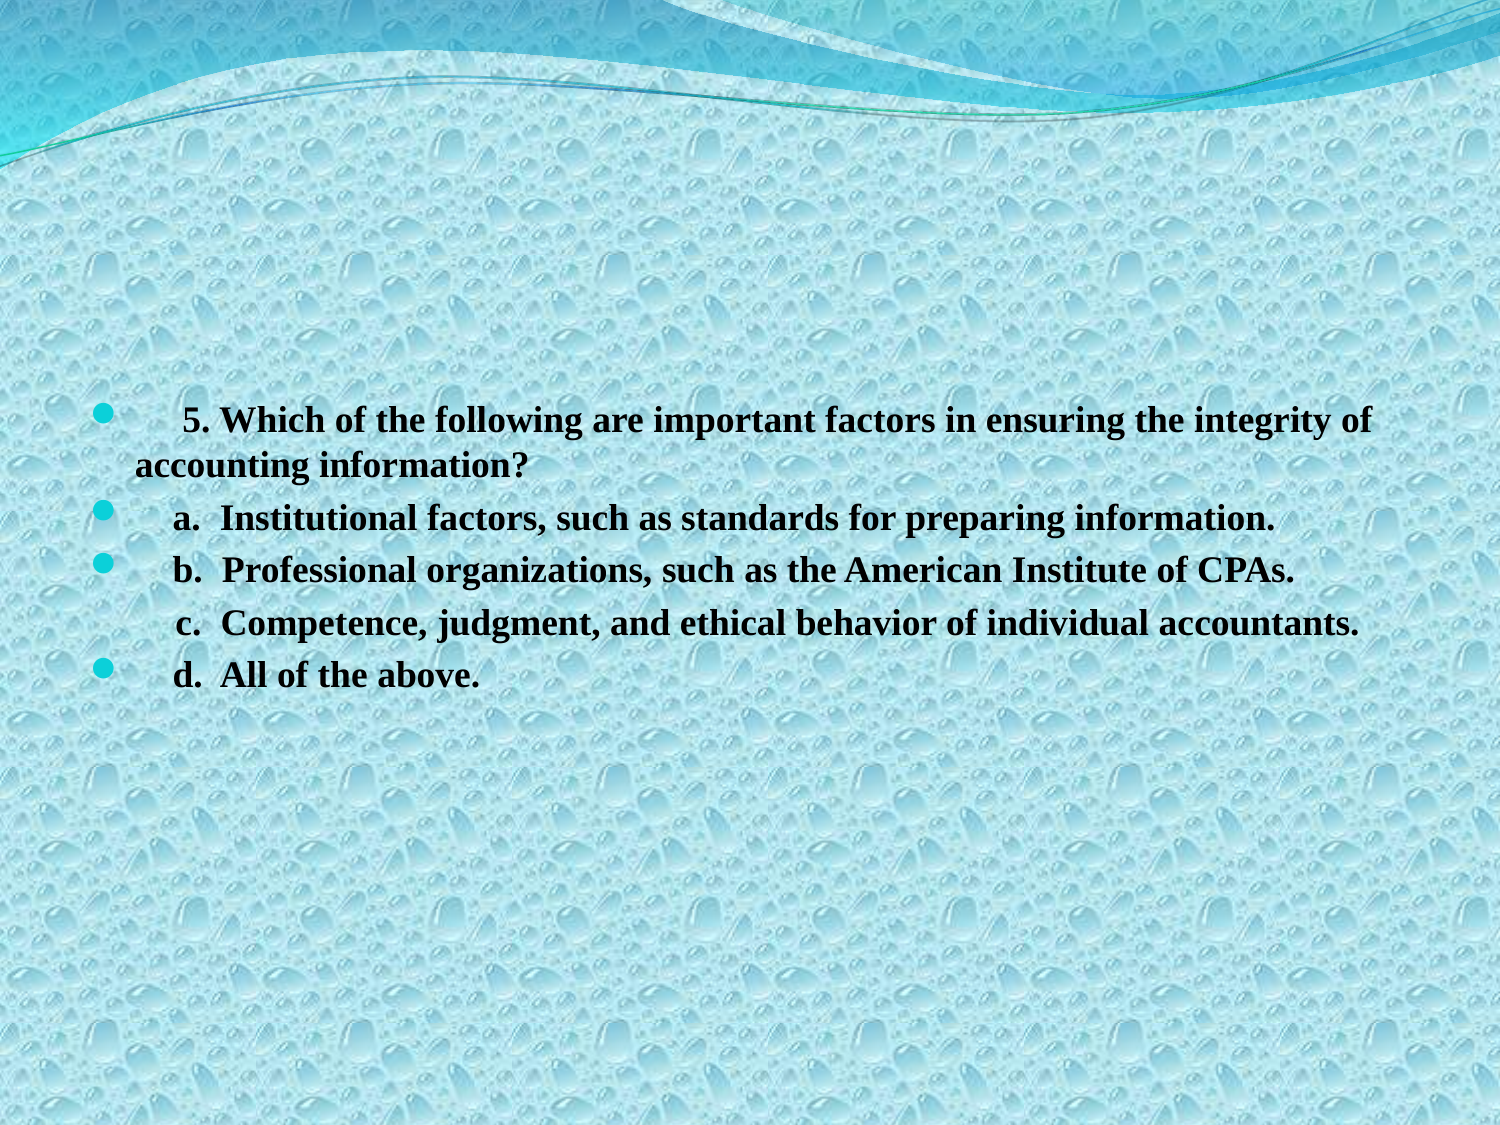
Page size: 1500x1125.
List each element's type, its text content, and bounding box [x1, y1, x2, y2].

list 5. Which of the following are important factors in ensuring the integrity of accounting information? a. Institutional factors, such as standards for preparing information. b. Professional organizations, such as the American Institute of CPAs. c. Competence, judgment, and ethical behavior of individual accountants. d. All of the above. [74, 387, 1426, 727]
picture [0, 0, 1500, 1125]
